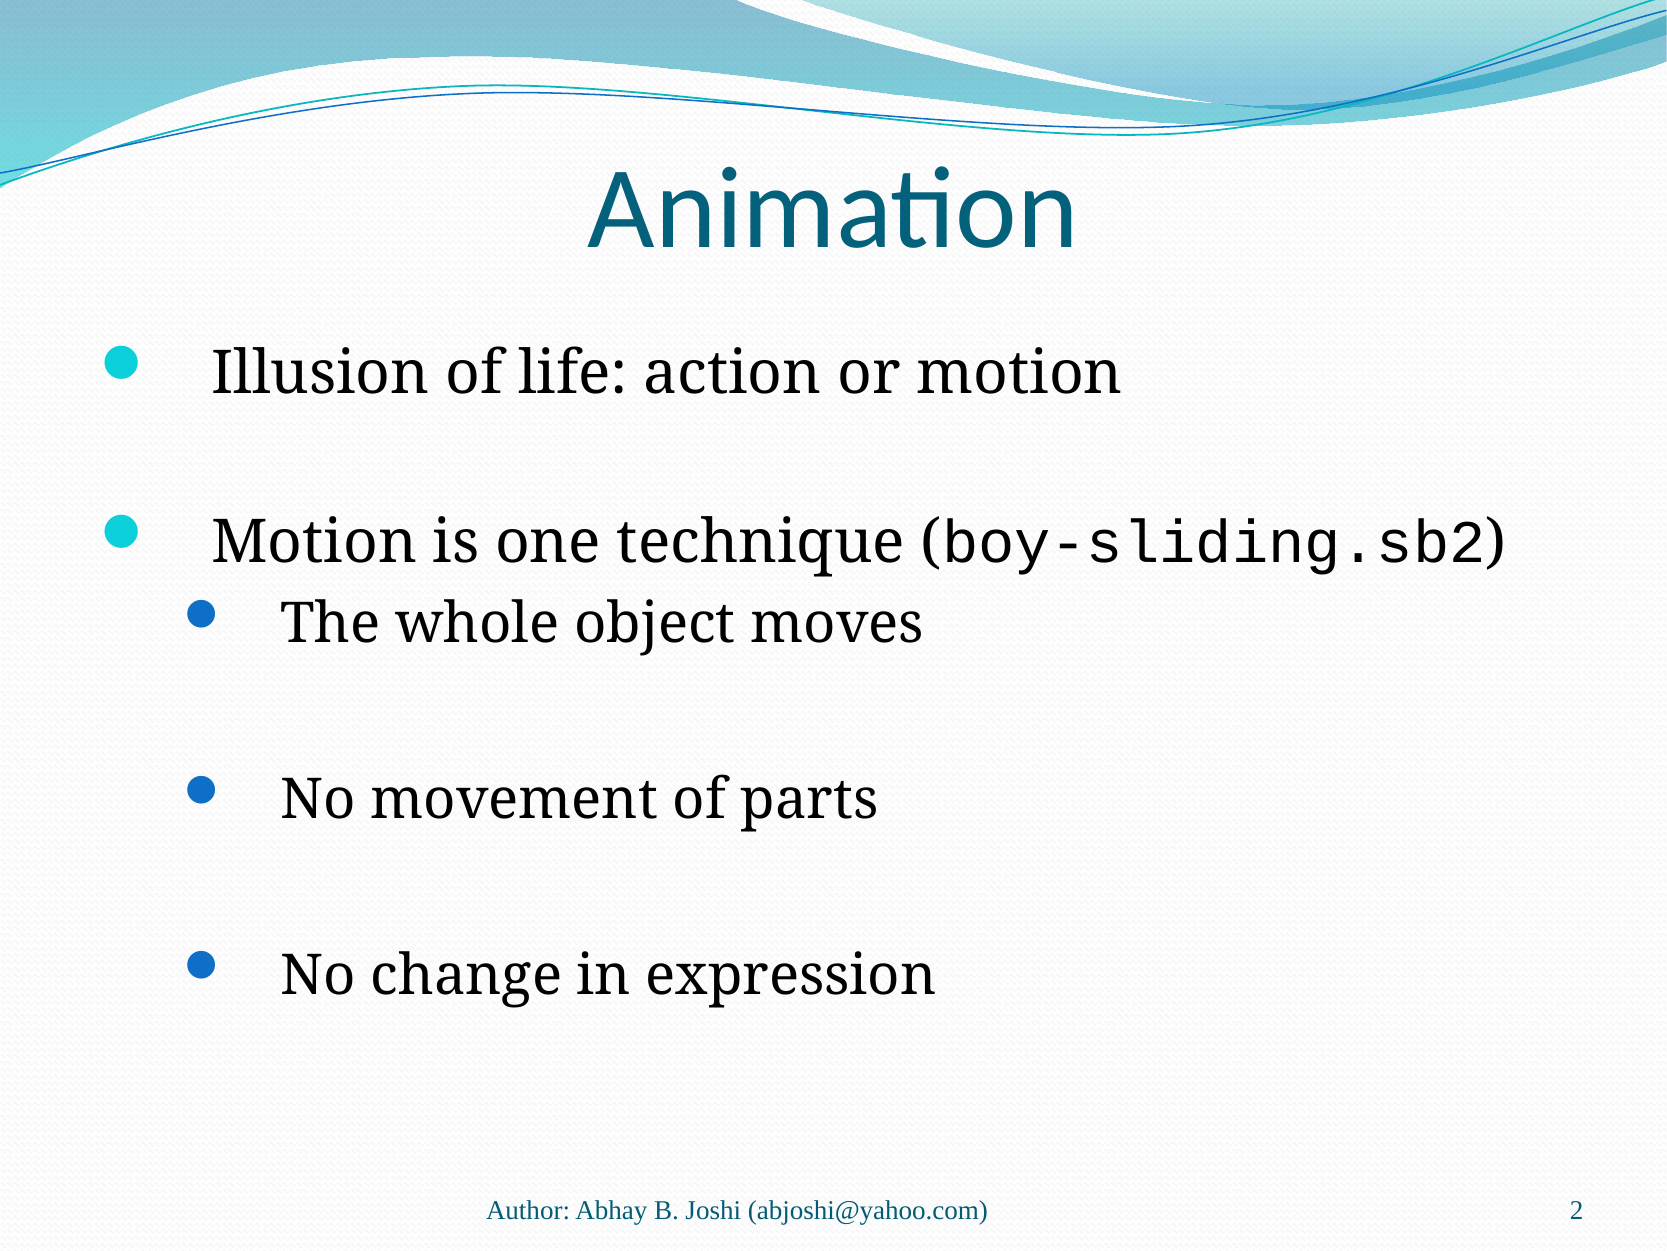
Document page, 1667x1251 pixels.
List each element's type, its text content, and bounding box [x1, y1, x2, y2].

title Animation [83, 62, 1584, 271]
list Illusion of life: action or motion Motion is one technique (boy-sliding.sb2) The whole object moves No movement of parts No change in expression [83, 325, 1584, 1150]
slide_number 2 [1444, 1158, 1584, 1226]
footer Author: Abhay B. Joshi (abjoshi@yahoo.com) [486, 1158, 1098, 1226]
